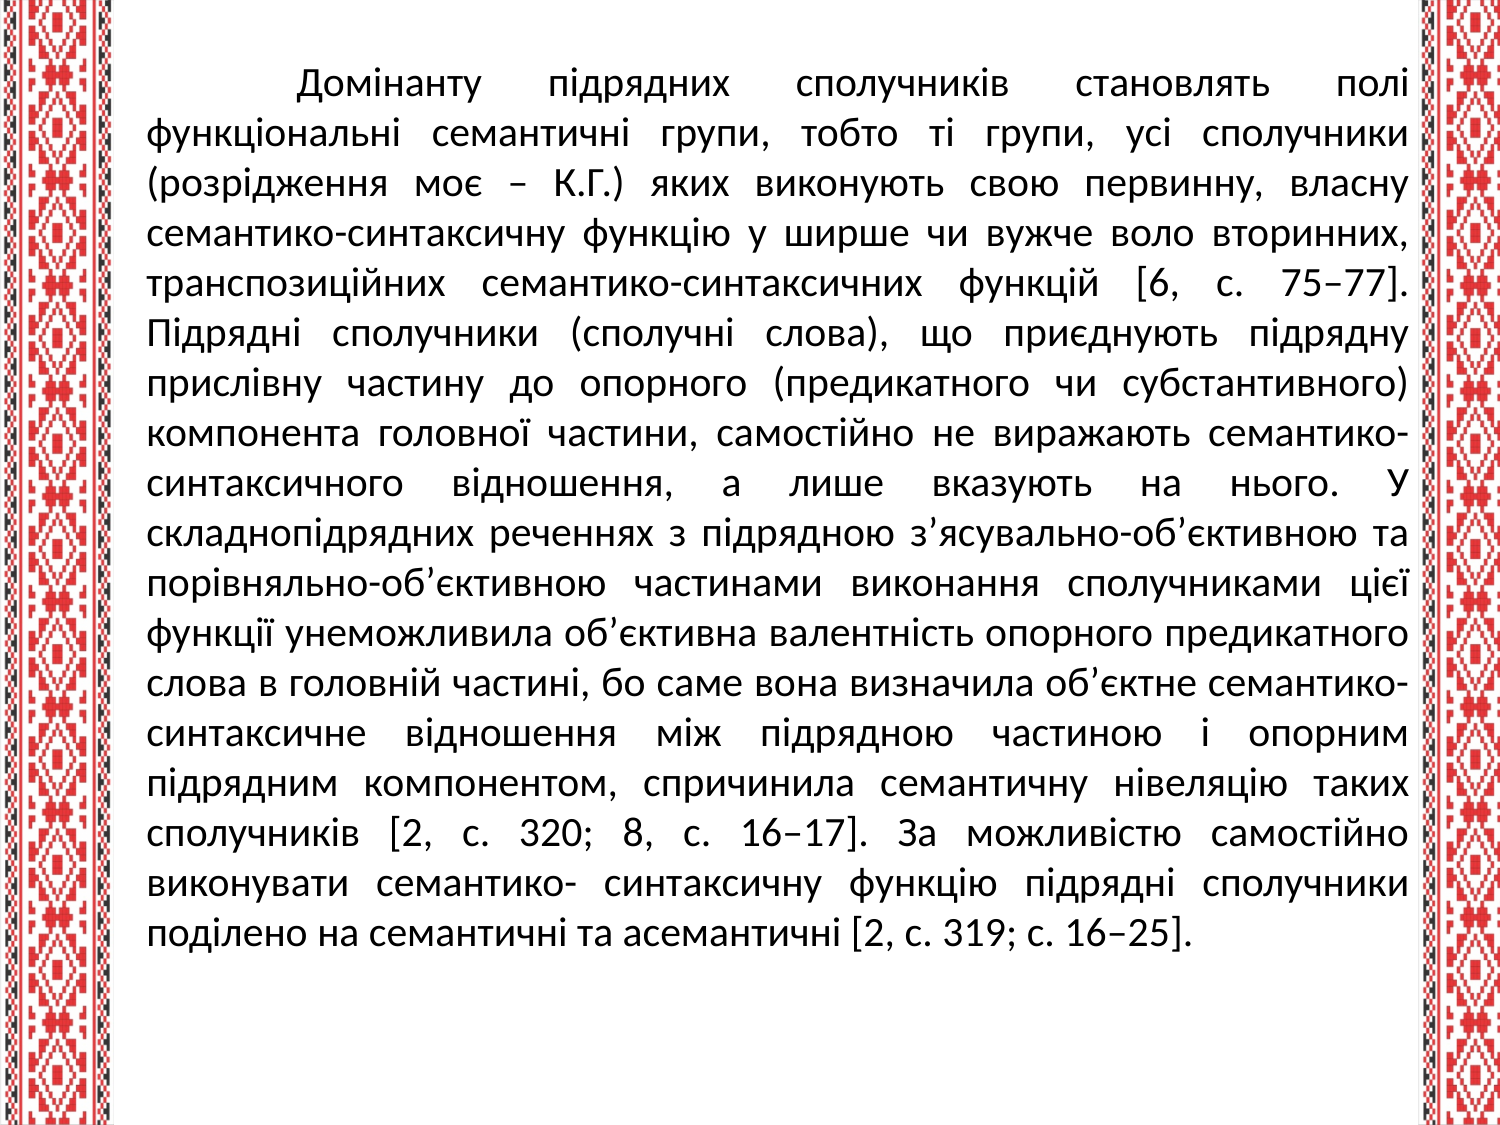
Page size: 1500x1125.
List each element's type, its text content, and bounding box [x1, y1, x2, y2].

list Домінанту підрядних сполучників становлять полі функціональні семантичні групи, тобто ті групи, усі сполучники (розрідження моє – К.Г.) яких виконують свою первинну, власну семантико-синтаксичну функцію у ширше чи вужче воло вторинних, транспозиційних семантико-синтаксичних функцій [6, с. 75–77]. Підрядні сполучники (сполучні слова), що приєднують підрядну прислівну частину до опорного (предикатного чи субстантивного) компонента головної частини, самостійно не виражають семантико- синтаксичного відношення, а лише вказують на нього. У складнопідрядних реченнях з підрядною з’ясувально-об’єктивною та порівняльно-об’єктивною частинами виконання сполучниками цієї функції унеможливила об’єктивна валентність опорного предикатного слова в головній частині, бо саме вона визначила об’єктне семантико- синтаксичне відношення між підрядною частиною і опорним підрядним компонентом, спричинила семантичну нівеляцію таких сполучників [2, с. 320; 8, с. 16–17]. За можливістю самостійно виконувати семантико- синтаксичну функцію підрядні сполучники поділено на семантичні та асемантичні [2, с. 319; с. 16–25]. [114, 46, 1418, 1043]
picture [0, 1, 620, 1124]
picture [911, 1, 1500, 1124]
